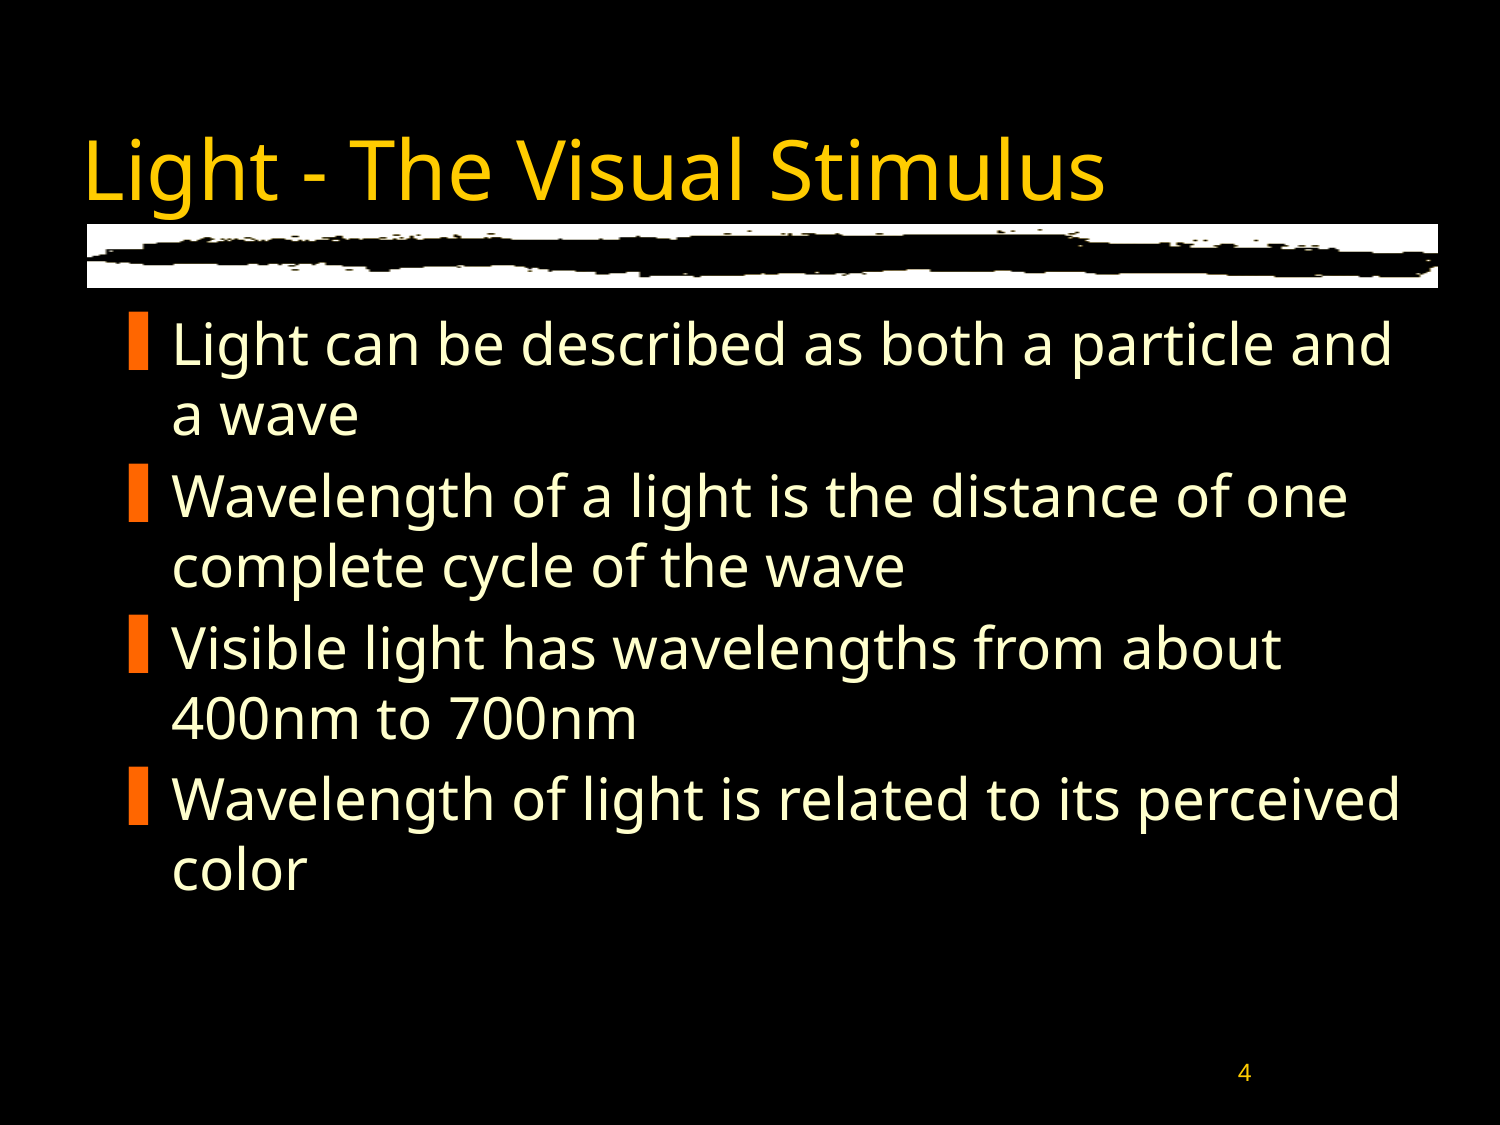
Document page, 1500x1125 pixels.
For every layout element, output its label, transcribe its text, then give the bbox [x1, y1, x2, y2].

list Light can be described as both a particle and a wave Wavelength of a light is the distance of one complete cycle of the wave Visible light has wavelengths from about 400nm to 700nm Wavelength of light is related to its perceived color [99, 299, 1426, 985]
title Light - The Visual Stimulus [66, 37, 1342, 226]
